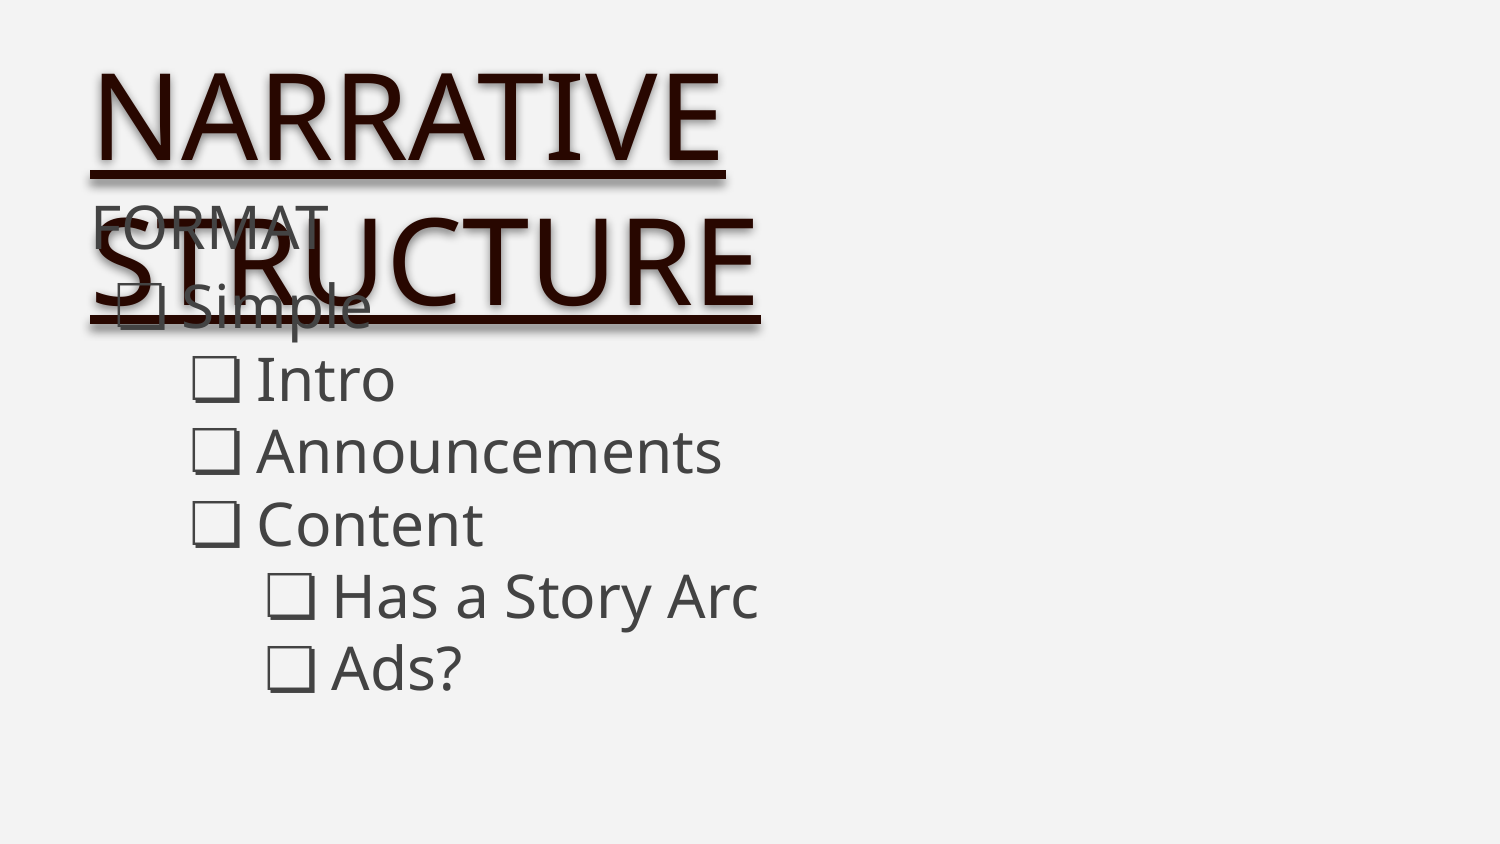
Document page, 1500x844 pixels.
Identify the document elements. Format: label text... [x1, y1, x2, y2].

text_box FORMAT [75, 174, 1425, 247]
text_box Simple Intro Announcements Content Has a Story Arc Ads? [91, 253, 1425, 844]
text_box NARRATIVE STRUCTURE [75, 24, 1425, 174]
